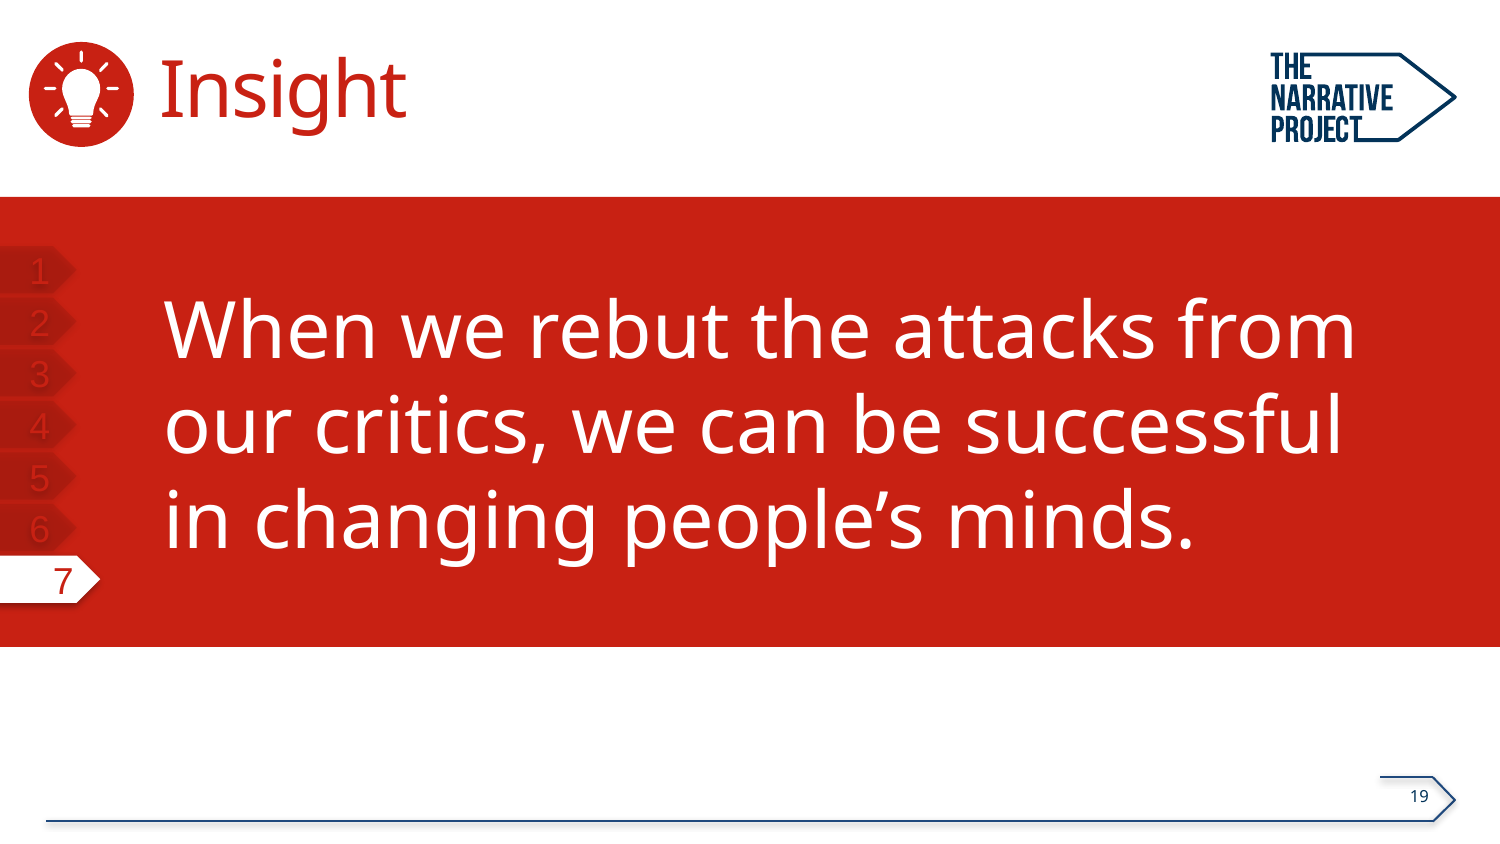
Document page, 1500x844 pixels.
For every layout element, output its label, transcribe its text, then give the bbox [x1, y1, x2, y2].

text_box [0, 245, 101, 604]
text_box When we rebut the attacks from our critics, we can be successful in changing people’s minds. [0, 195, 1500, 649]
slide_number 19 [1315, 775, 1444, 820]
title Insight [159, 49, 1247, 146]
